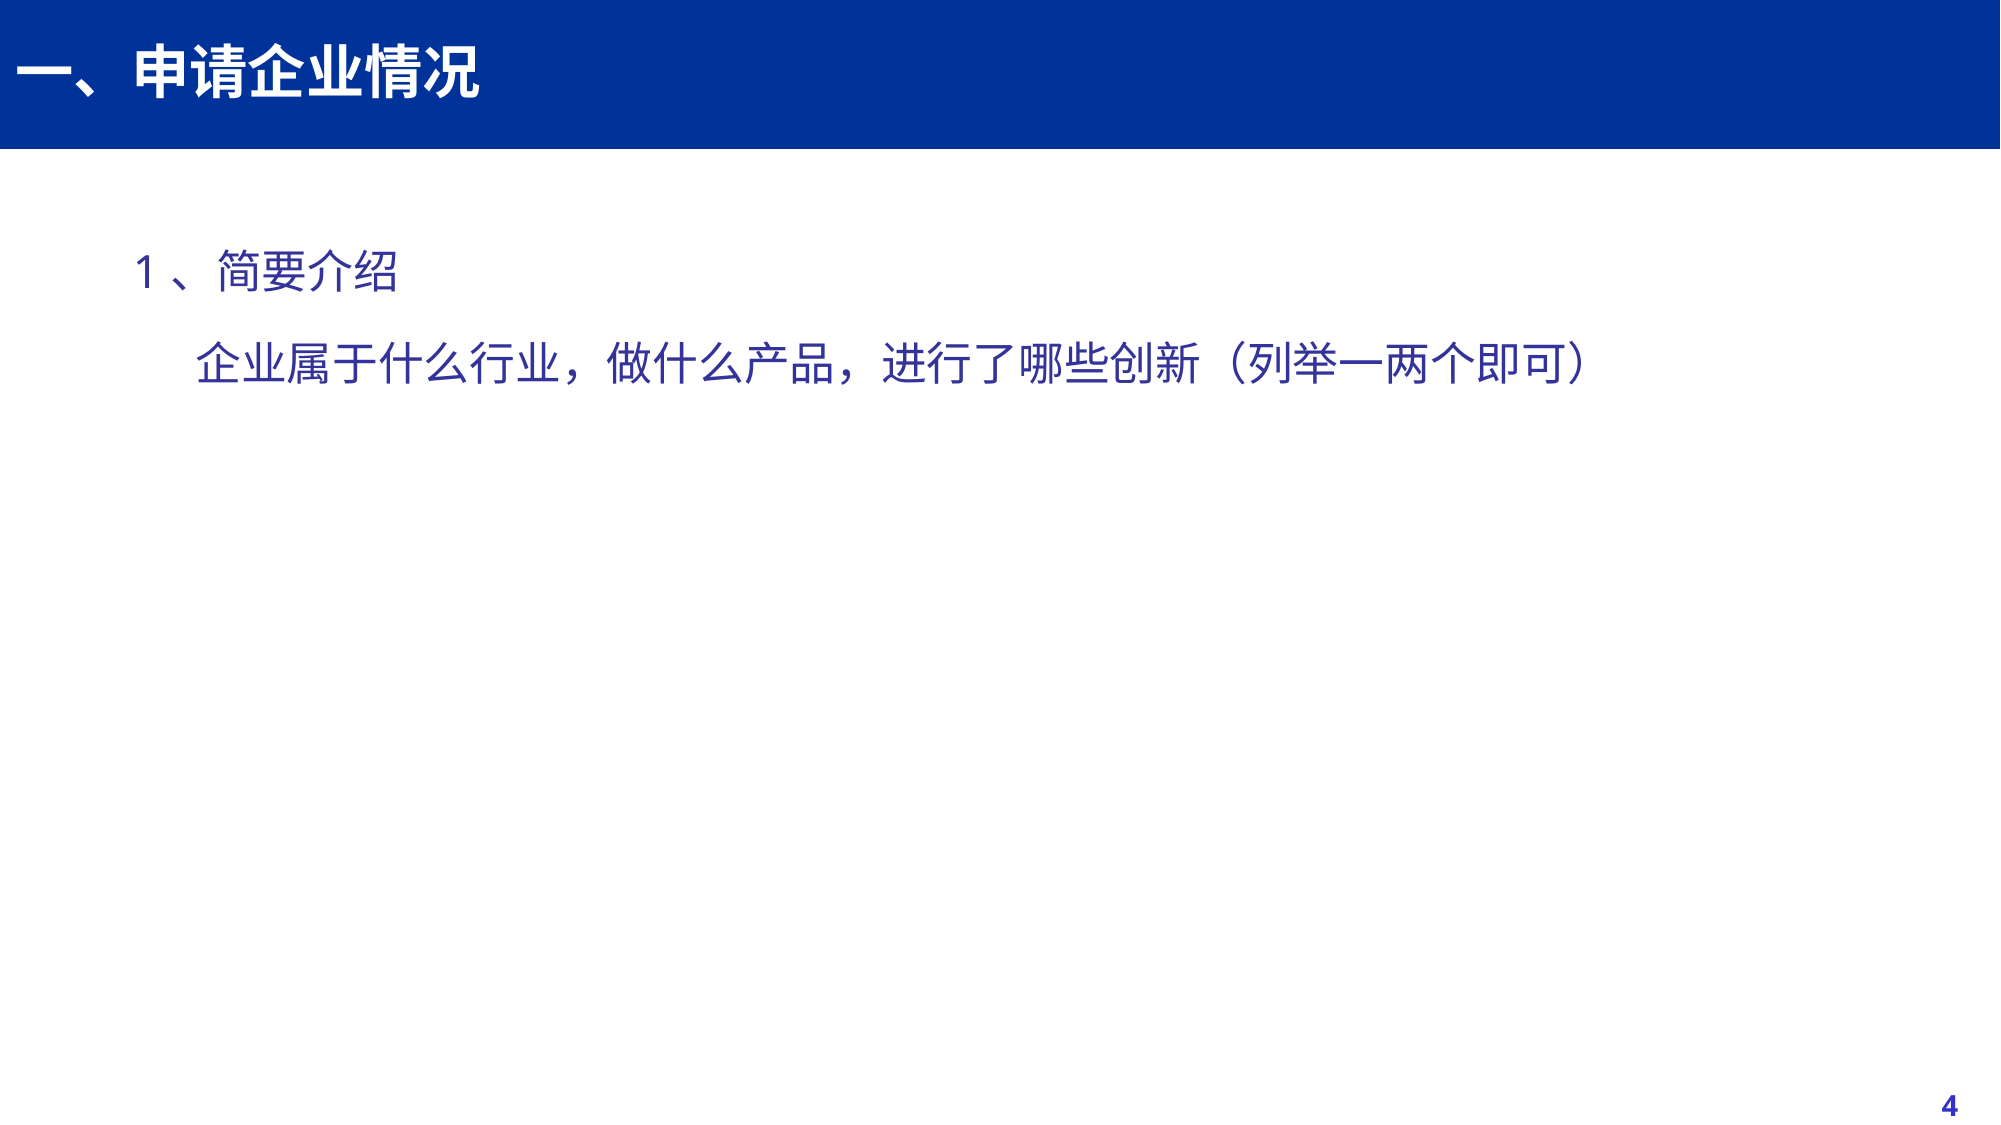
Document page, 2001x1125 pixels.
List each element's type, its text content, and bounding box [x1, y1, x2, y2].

title 一、申请企业情况 [0, 0, 2000, 145]
text_box 1、简要介绍 企业属于什么行业，做什么产品，进行了哪些创新（列举一两个即可） [43, 208, 1851, 397]
